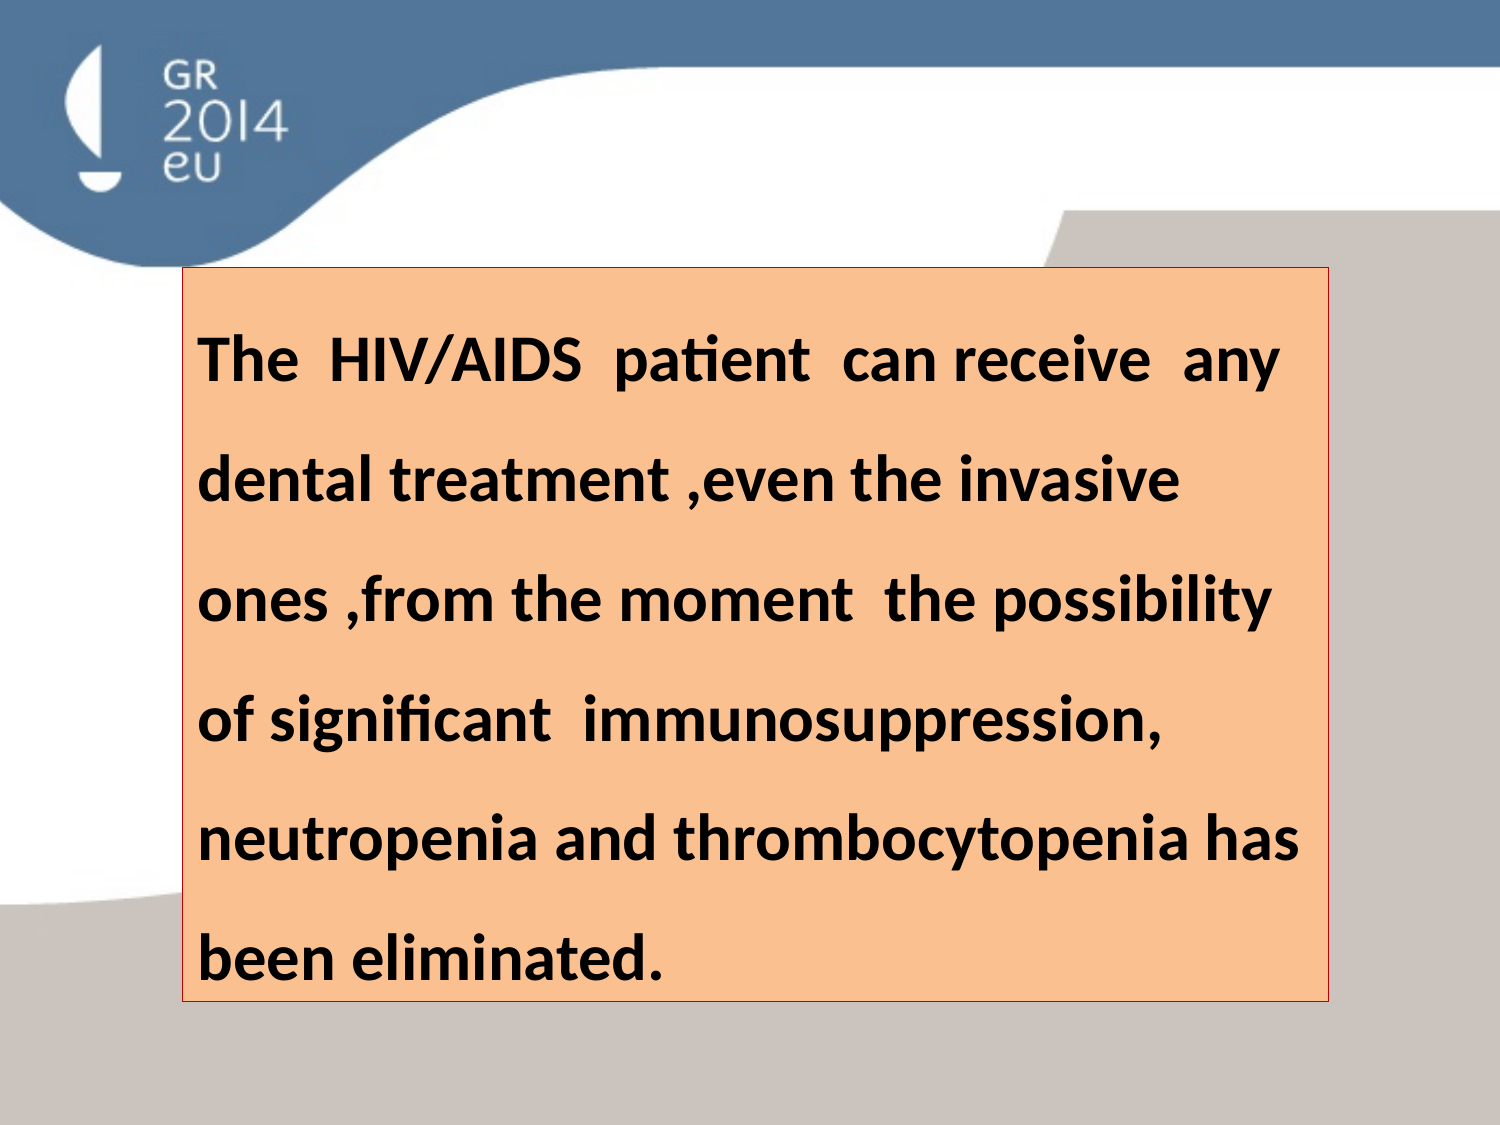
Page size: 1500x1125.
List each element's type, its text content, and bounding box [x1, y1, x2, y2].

text_box The HIV/AIDS patient can receive any dental treatment ,even the invasive ones ,from the moment the possibility of significant immunosuppression, neutropenia and thrombocytopenia has been eliminated. [182, 267, 1329, 1002]
